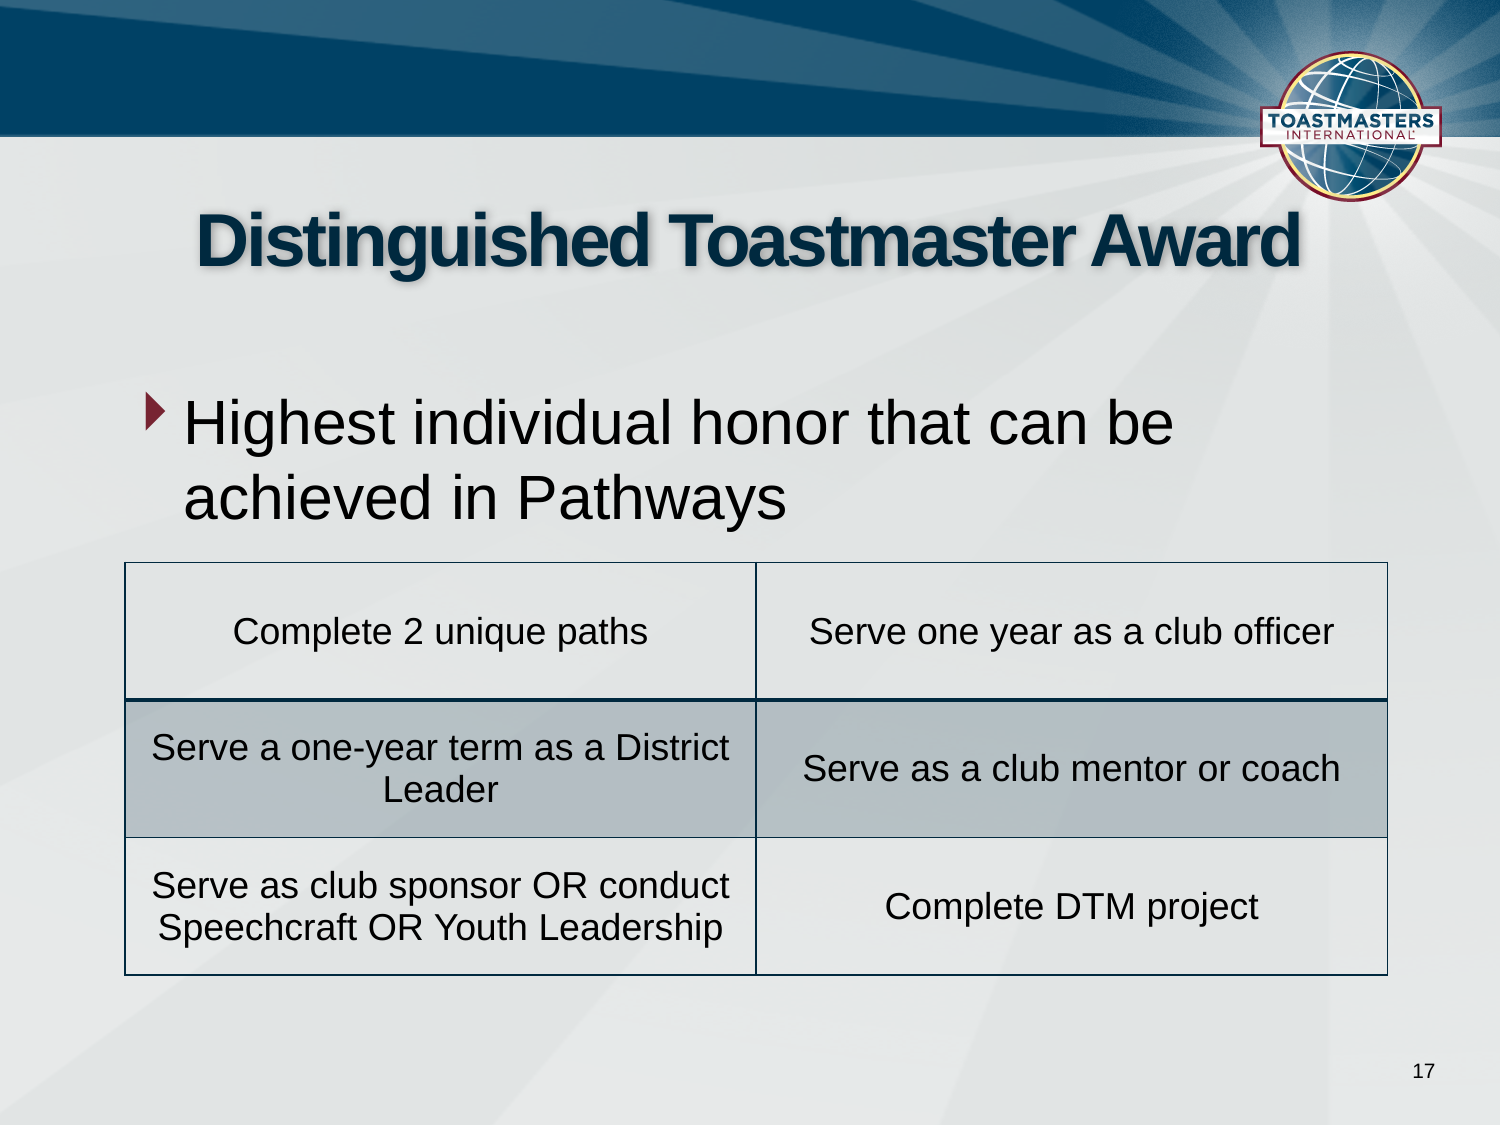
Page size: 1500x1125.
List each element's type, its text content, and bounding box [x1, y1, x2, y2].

text_box 17 [1387, 1050, 1450, 1090]
table_header Serve one year as a club officer [757, 563, 1387, 698]
picture [0, 0, 1500, 1125]
list Highest individual honor that can be achieved in Pathways [112, 374, 1388, 563]
table_cell Serve as a club mentor or coach [757, 702, 1387, 837]
table_cell Serve a one-year term as a District Leader [126, 702, 755, 837]
table_header Complete 2 unique paths [126, 563, 755, 698]
title Distinguished Toastmaster Award [112, 149, 1388, 338]
table_cell Complete DTM project [757, 838, 1387, 974]
table_cell Serve as club sponsor OR conduct Speechcraft OR Youth Leadership [126, 838, 755, 974]
